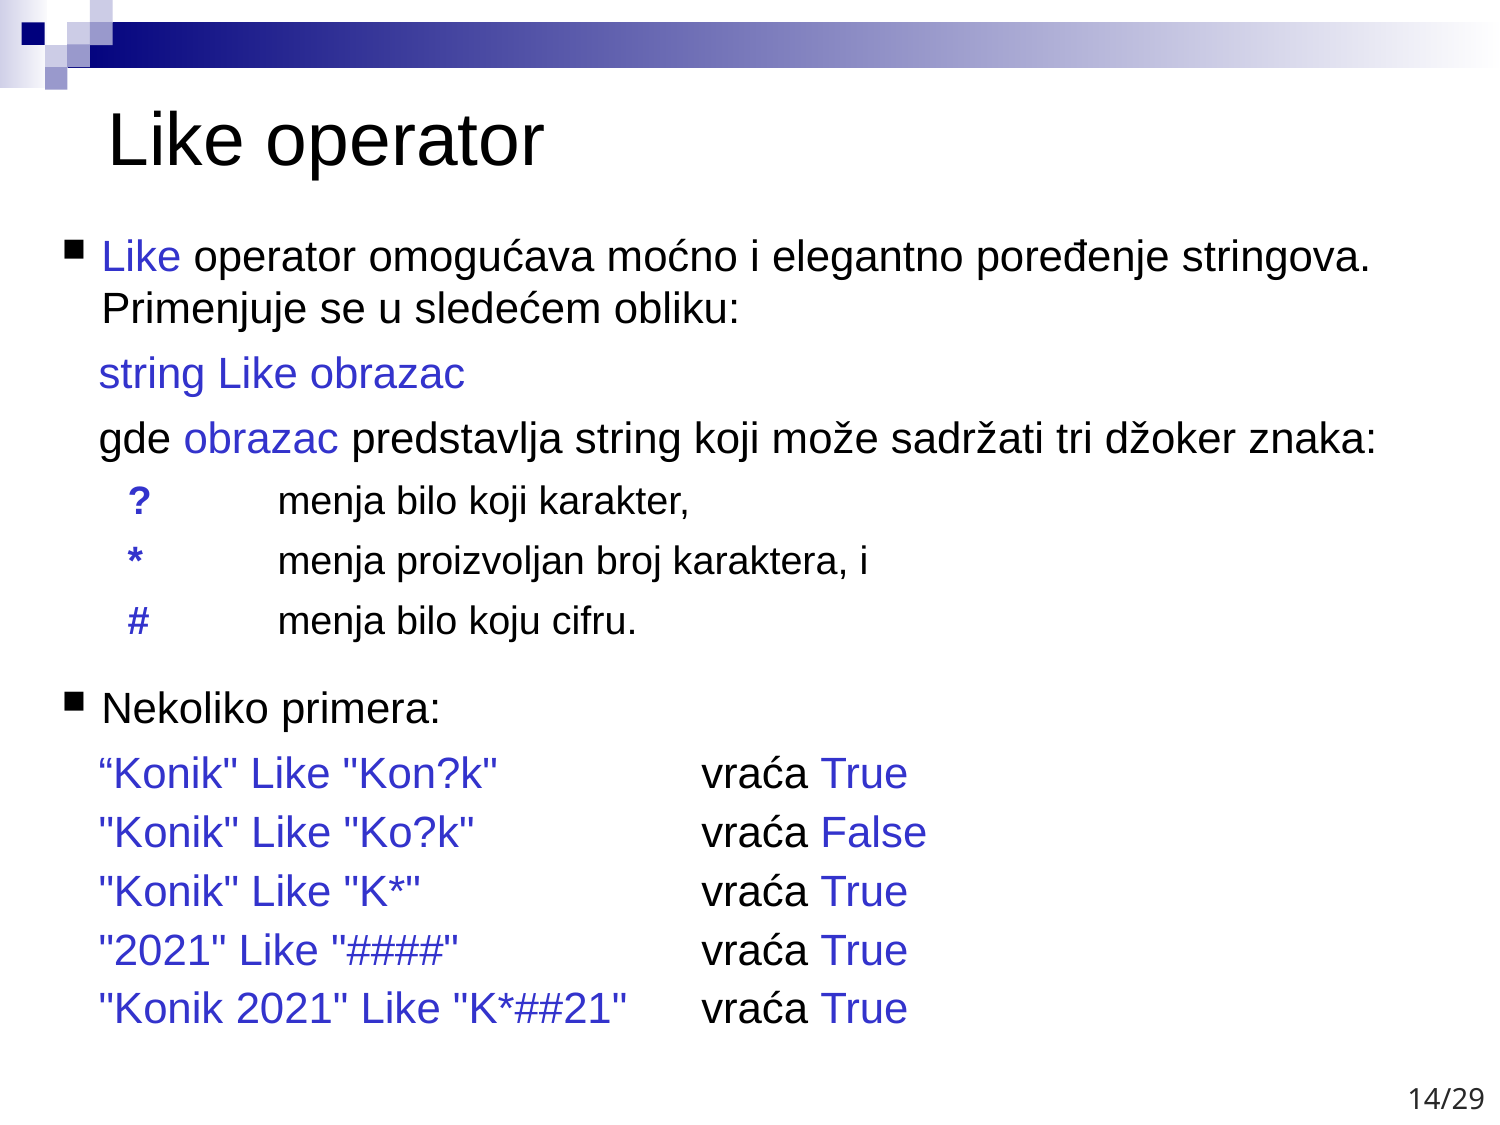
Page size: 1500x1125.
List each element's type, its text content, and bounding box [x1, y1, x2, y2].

title Like operator [92, 75, 563, 197]
list Like operator omogućava moćno i elegantno poređenje stringova. Primenjuje se u sledećem obliku: string Like obrazac gde obrazac predstavlja string koji može sadržati tri džoker znaka: ? menja bilo koji karakter, * menja proizvoljan broj karaktera, i # menja bilo koju cifru. Nekoliko primera: “Konik" Like "Kon?k" vraća True "Konik" Like "Ko?k" vraća False "Konik" Like "K*" vraća True "2021" Like "####" vraća True "Konik 2021" Like "K*##21" vraća True [46, 220, 1407, 1043]
text_box 14/29 [1374, 1072, 1500, 1123]
